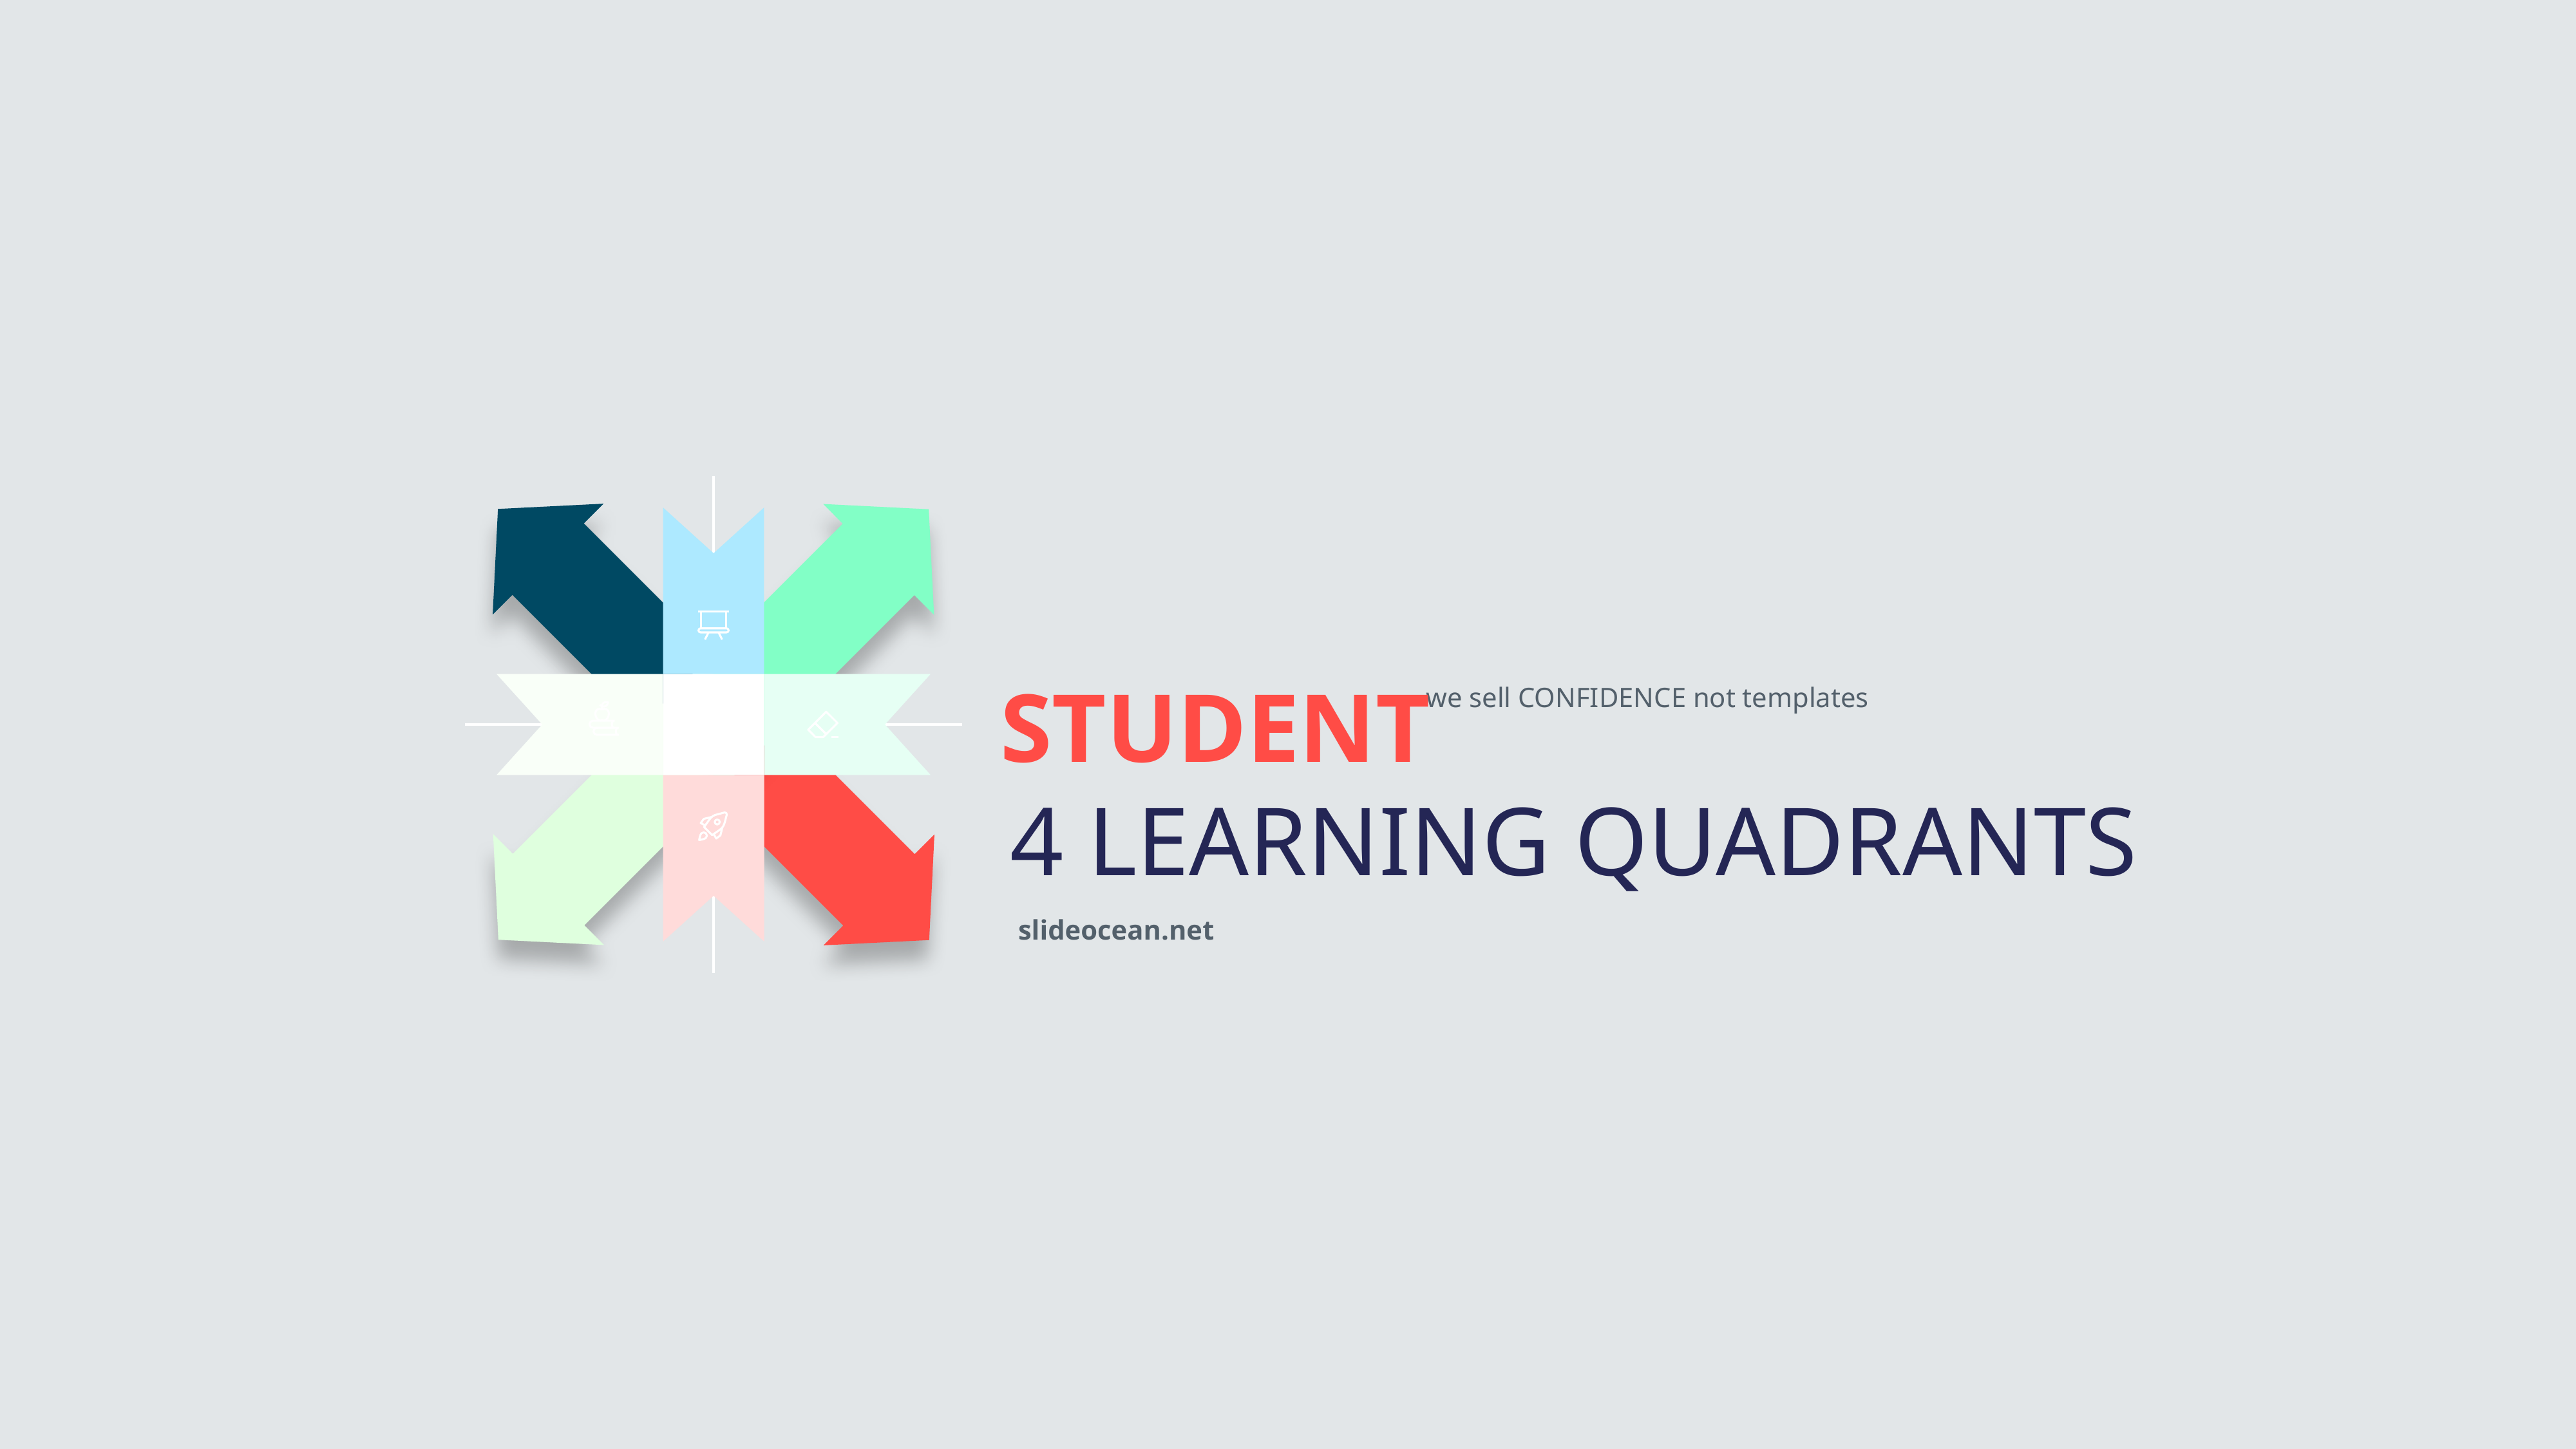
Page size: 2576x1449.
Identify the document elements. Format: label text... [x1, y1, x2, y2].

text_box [464, 475, 963, 974]
text_box we sell CONFIDENCE not templates [1440, 676, 1879, 718]
text_box STUDENT [990, 663, 1440, 786]
text_box 4 LEARNING QUADRANTS [1000, 777, 2148, 900]
text_box slideocean.net [1009, 908, 1224, 951]
